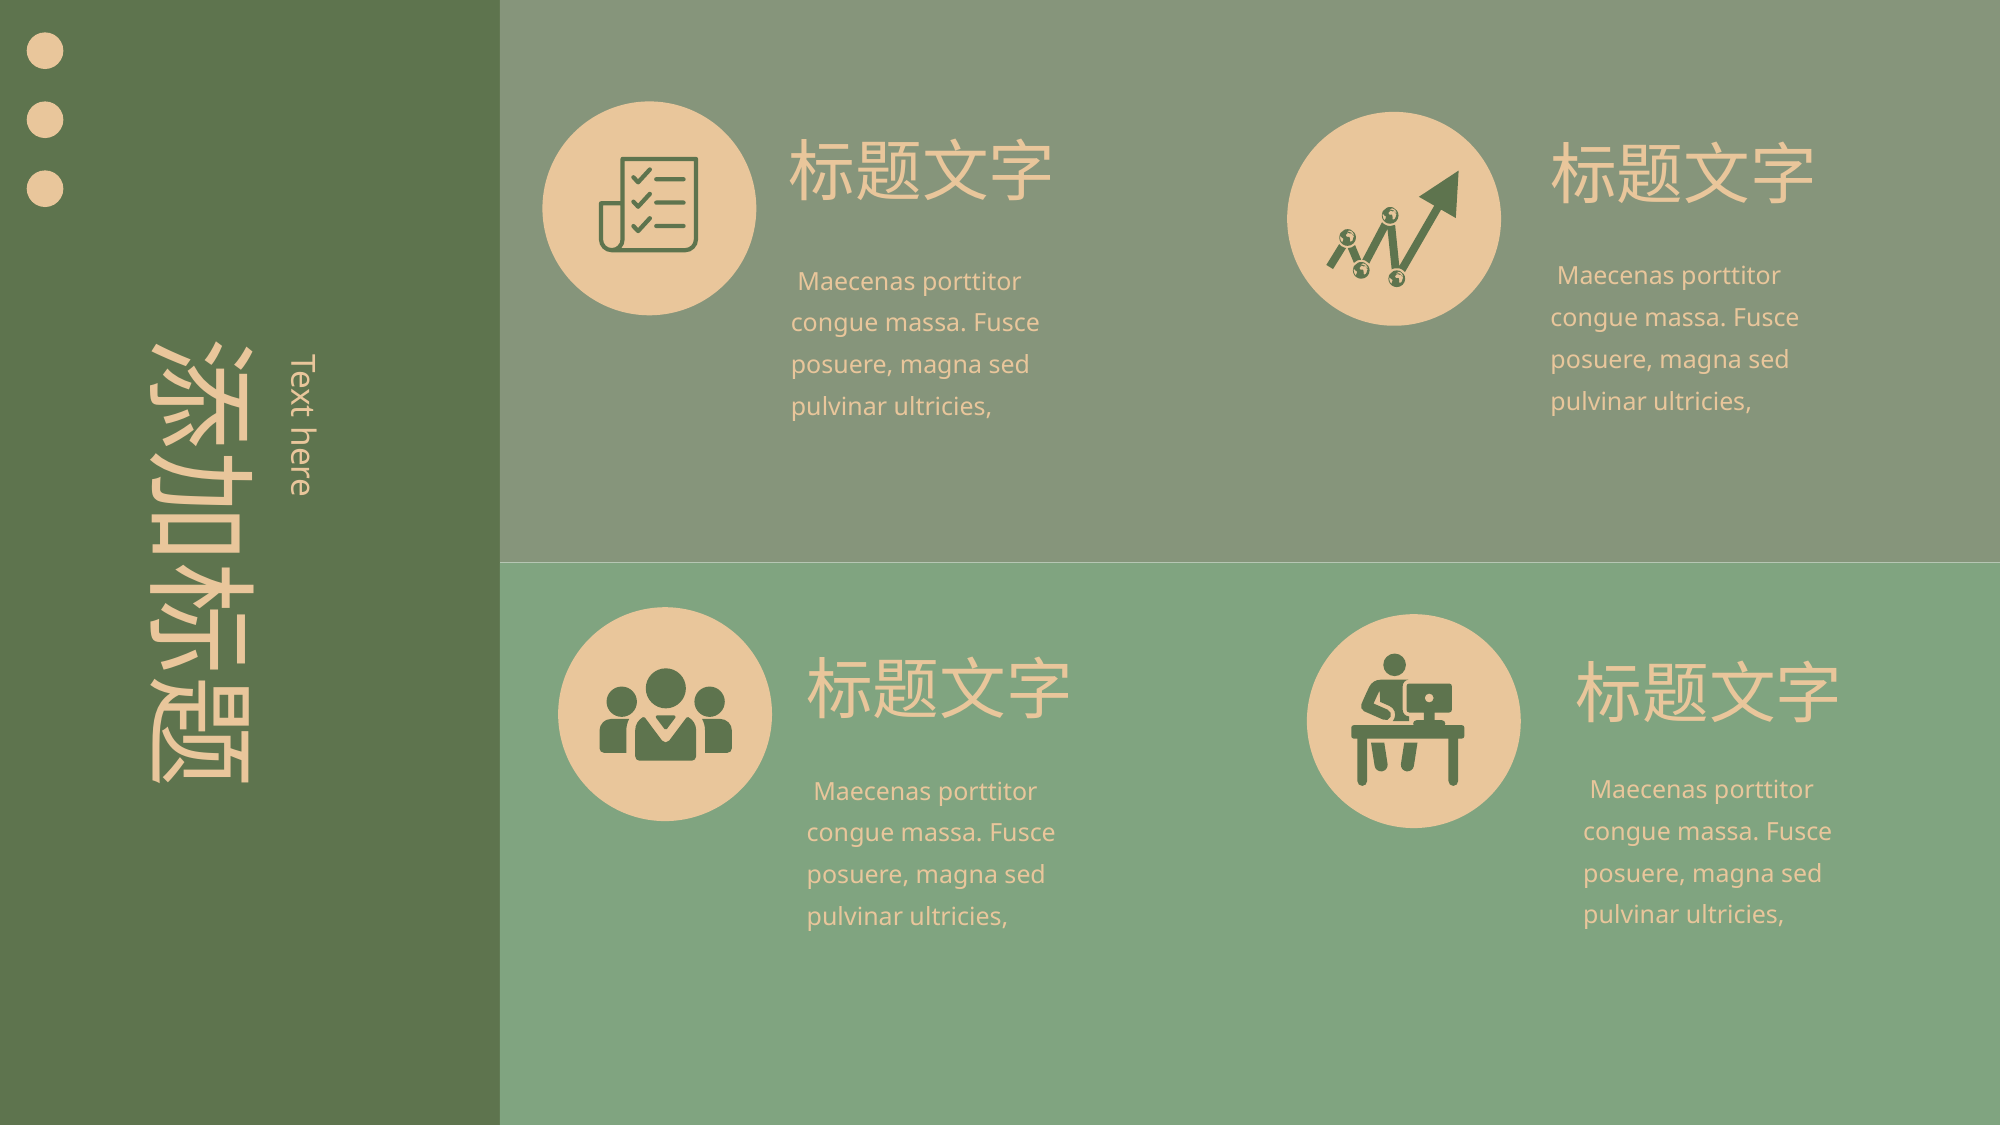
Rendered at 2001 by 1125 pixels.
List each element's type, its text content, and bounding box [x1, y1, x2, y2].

text_box [645, 668, 686, 709]
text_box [542, 101, 757, 316]
text_box [1361, 679, 1410, 722]
text_box [1305, 613, 1522, 830]
text_box [1383, 653, 1406, 677]
text_box Maecenas porttitor congue massa. Fusce posuere, magna sed pulvinar ultricies, [1568, 754, 1905, 937]
text_box Maecenas porttitor congue massa. Fusce posuere, magna sed pulvinar ultricies, [776, 246, 1113, 428]
text_box 标题文字 [1561, 643, 1858, 739]
text_box Maecenas porttitor congue massa. Fusce posuere, magna sed pulvinar ultricies, [1535, 240, 1872, 423]
text_box [655, 715, 676, 730]
text_box [25, 169, 65, 209]
text_box 标题文字 [1535, 124, 1833, 220]
text_box [25, 100, 65, 140]
text_box [499, 0, 2000, 561]
text_box [557, 606, 774, 823]
text_box 标题文字 [791, 639, 1089, 735]
text_box 标题文字 [774, 121, 1071, 216]
text_box [606, 686, 637, 717]
text_box [0, 0, 499, 1125]
text_box [599, 718, 630, 753]
text_box [635, 717, 697, 761]
text_box [1286, 110, 1503, 327]
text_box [128, 294, 333, 831]
text_box [702, 718, 732, 753]
text_box [1326, 170, 1459, 288]
text_box Maecenas porttitor congue massa. Fusce posuere, magna sed pulvinar ultricies, [791, 755, 1129, 938]
text_box [1351, 683, 1465, 786]
text_box [694, 686, 725, 717]
text_box [25, 31, 65, 71]
text_box [499, 561, 2000, 1125]
